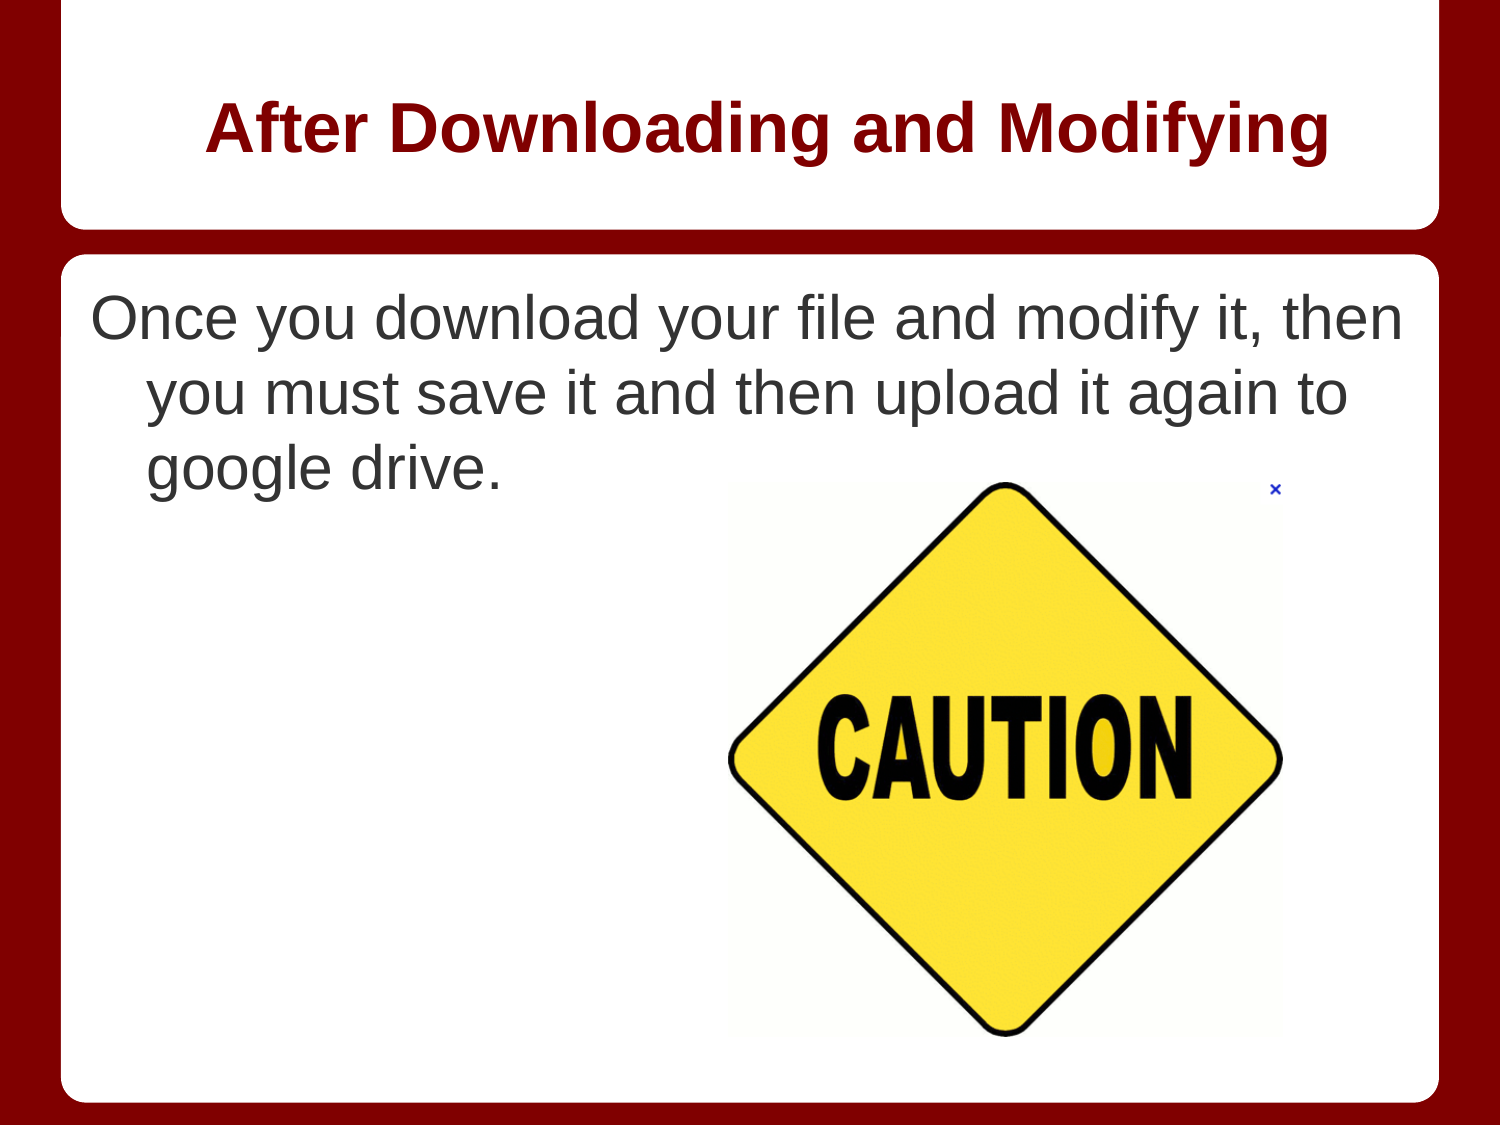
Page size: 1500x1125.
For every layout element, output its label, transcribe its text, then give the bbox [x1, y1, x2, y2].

title After Downloading and Modifying [75, 15, 1425, 234]
text_box [725, 480, 1285, 1039]
list Once you download your file and modify it, then you must save it and then upload it again to google drive. [75, 262, 1425, 931]
